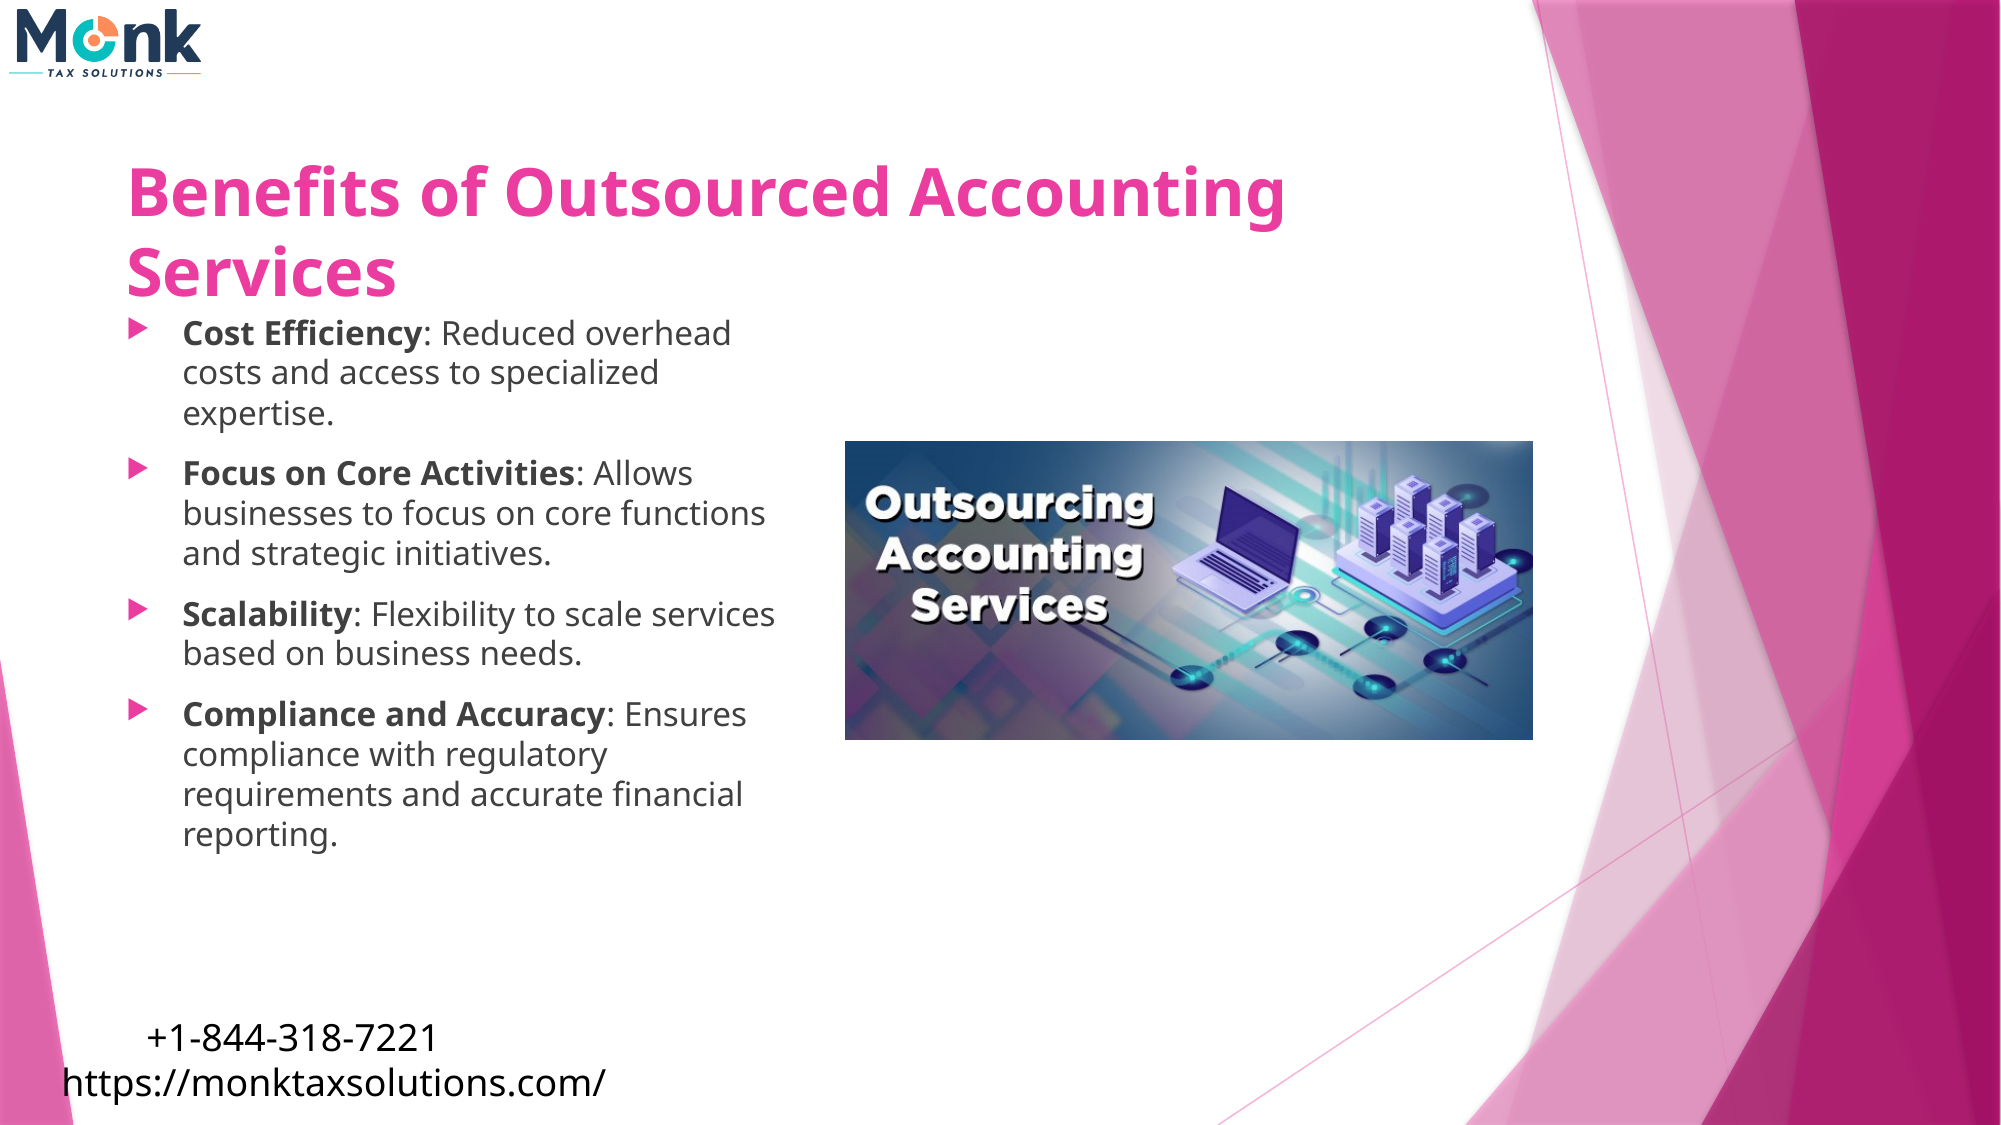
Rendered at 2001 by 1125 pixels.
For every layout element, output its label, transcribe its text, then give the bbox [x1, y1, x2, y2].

picture [8, 8, 201, 78]
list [845, 440, 1533, 740]
title Benefits of Outsourced Accounting Services [111, 141, 1522, 359]
text_box https://monktaxsolutions.com/ [46, 1051, 622, 1112]
list Cost Efficiency: Reduced overhead costs and access to specialized expertise. Focus on Core Activities: Allows businesses to focus on core functions and strategic initiatives. Scalability: Flexibility to scale services based on business needs. Compliance and Accuracy: Ensures compliance with regulatory requirements and accurate financial reporting. [111, 304, 798, 941]
text_box +1-844-318-7221 [131, 1007, 456, 1051]
